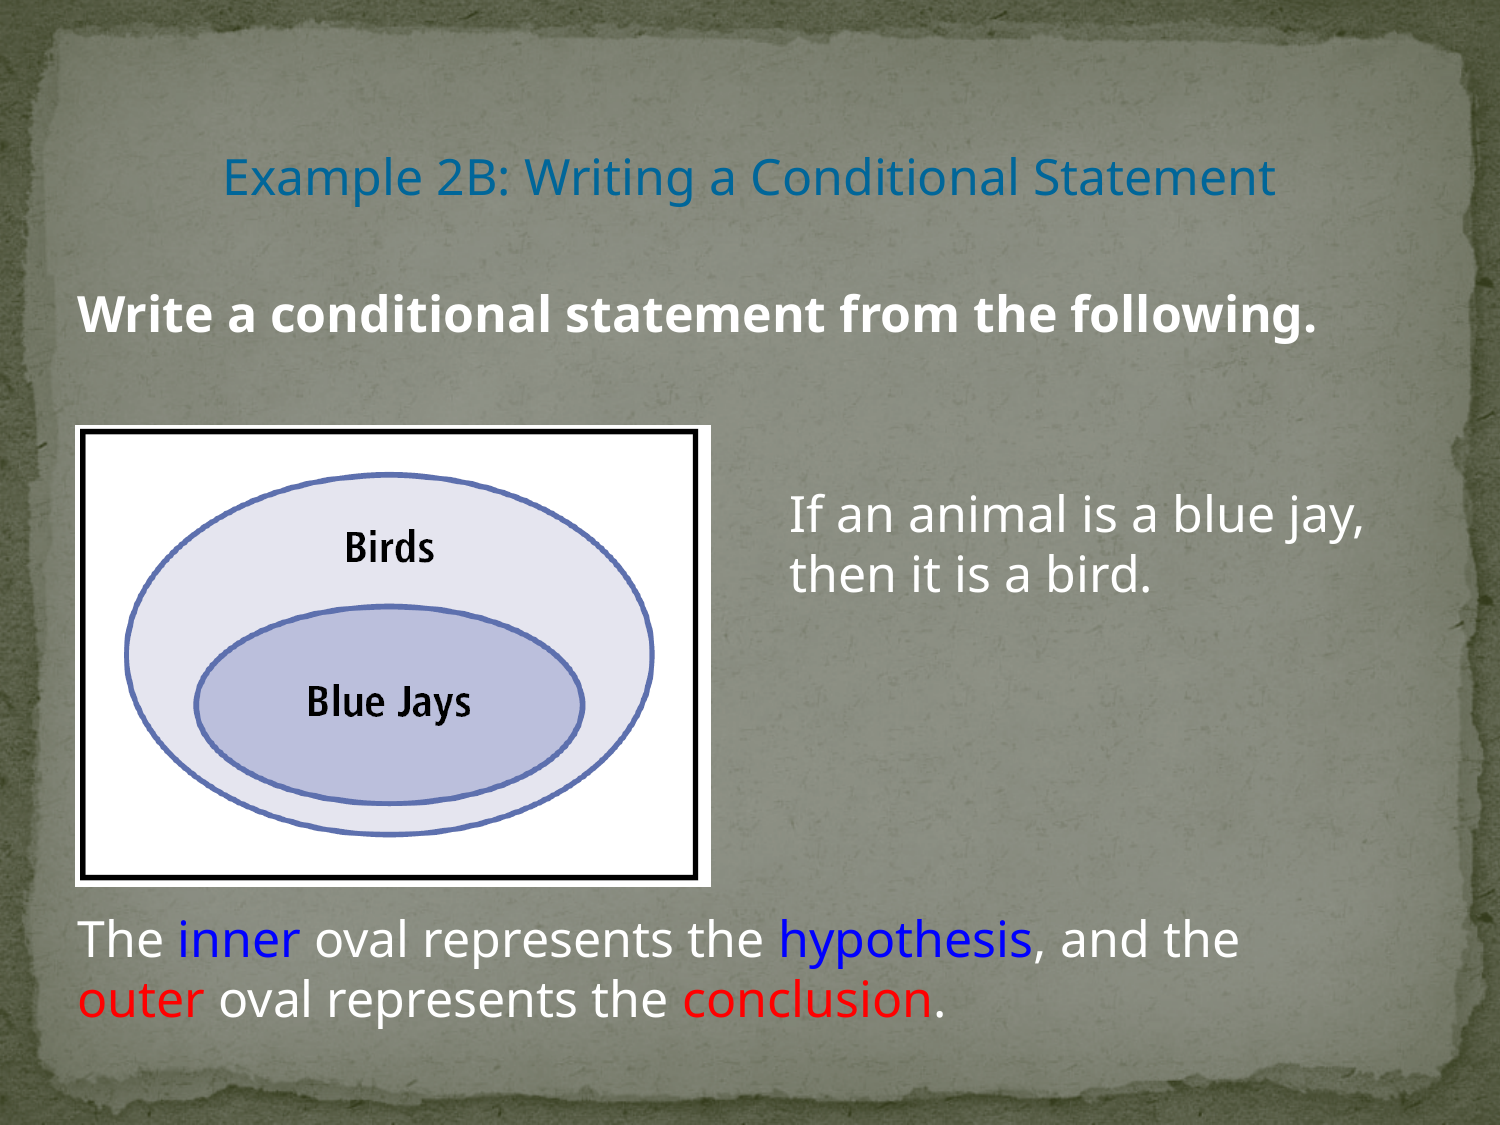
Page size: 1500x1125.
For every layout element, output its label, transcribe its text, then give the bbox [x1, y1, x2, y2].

text_box Example 2B: Writing a Conditional Statement [0, 137, 1500, 213]
text_box Write a conditional statement from the following. [62, 274, 1414, 350]
text_box If an animal is a blue jay, then it is a bird. [774, 475, 1425, 610]
picture [76, 426, 712, 888]
text_box The inner oval represents the hypothesis, and the outer oval represents the conclusion. [62, 900, 1300, 1035]
